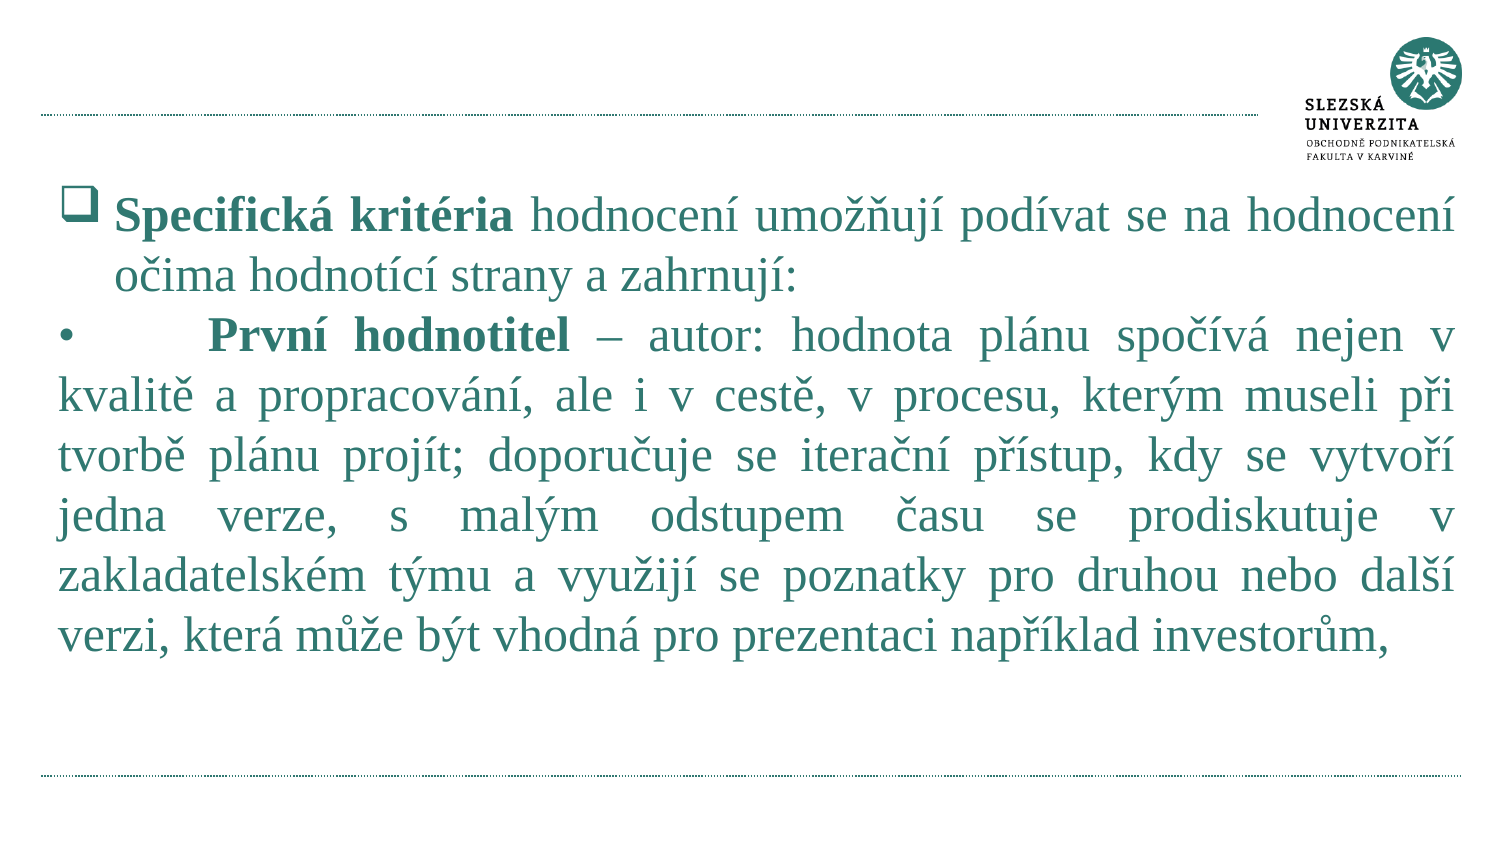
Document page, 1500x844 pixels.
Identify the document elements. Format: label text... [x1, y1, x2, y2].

picture [1305, 37, 1462, 160]
text_box Specifická kritéria hodnocení umožňují podívat se na hodnocení očima hodnotící strany a zahrnují: • První hodnotitel – autor: hodnota plánu spočívá nejen v kvalitě a propracování, ale i v cestě, v procesu, kterým museli při tvorbě plánu projít; doporučuje se iterační přístup, kdy se vytvoří jedna verze, s malým odstupem času se prodiskutuje v zakladatelském týmu a využijí se poznatky pro druhou nebo další verzi, která může být vhodná pro prezentaci například investorům, [43, 173, 1471, 729]
